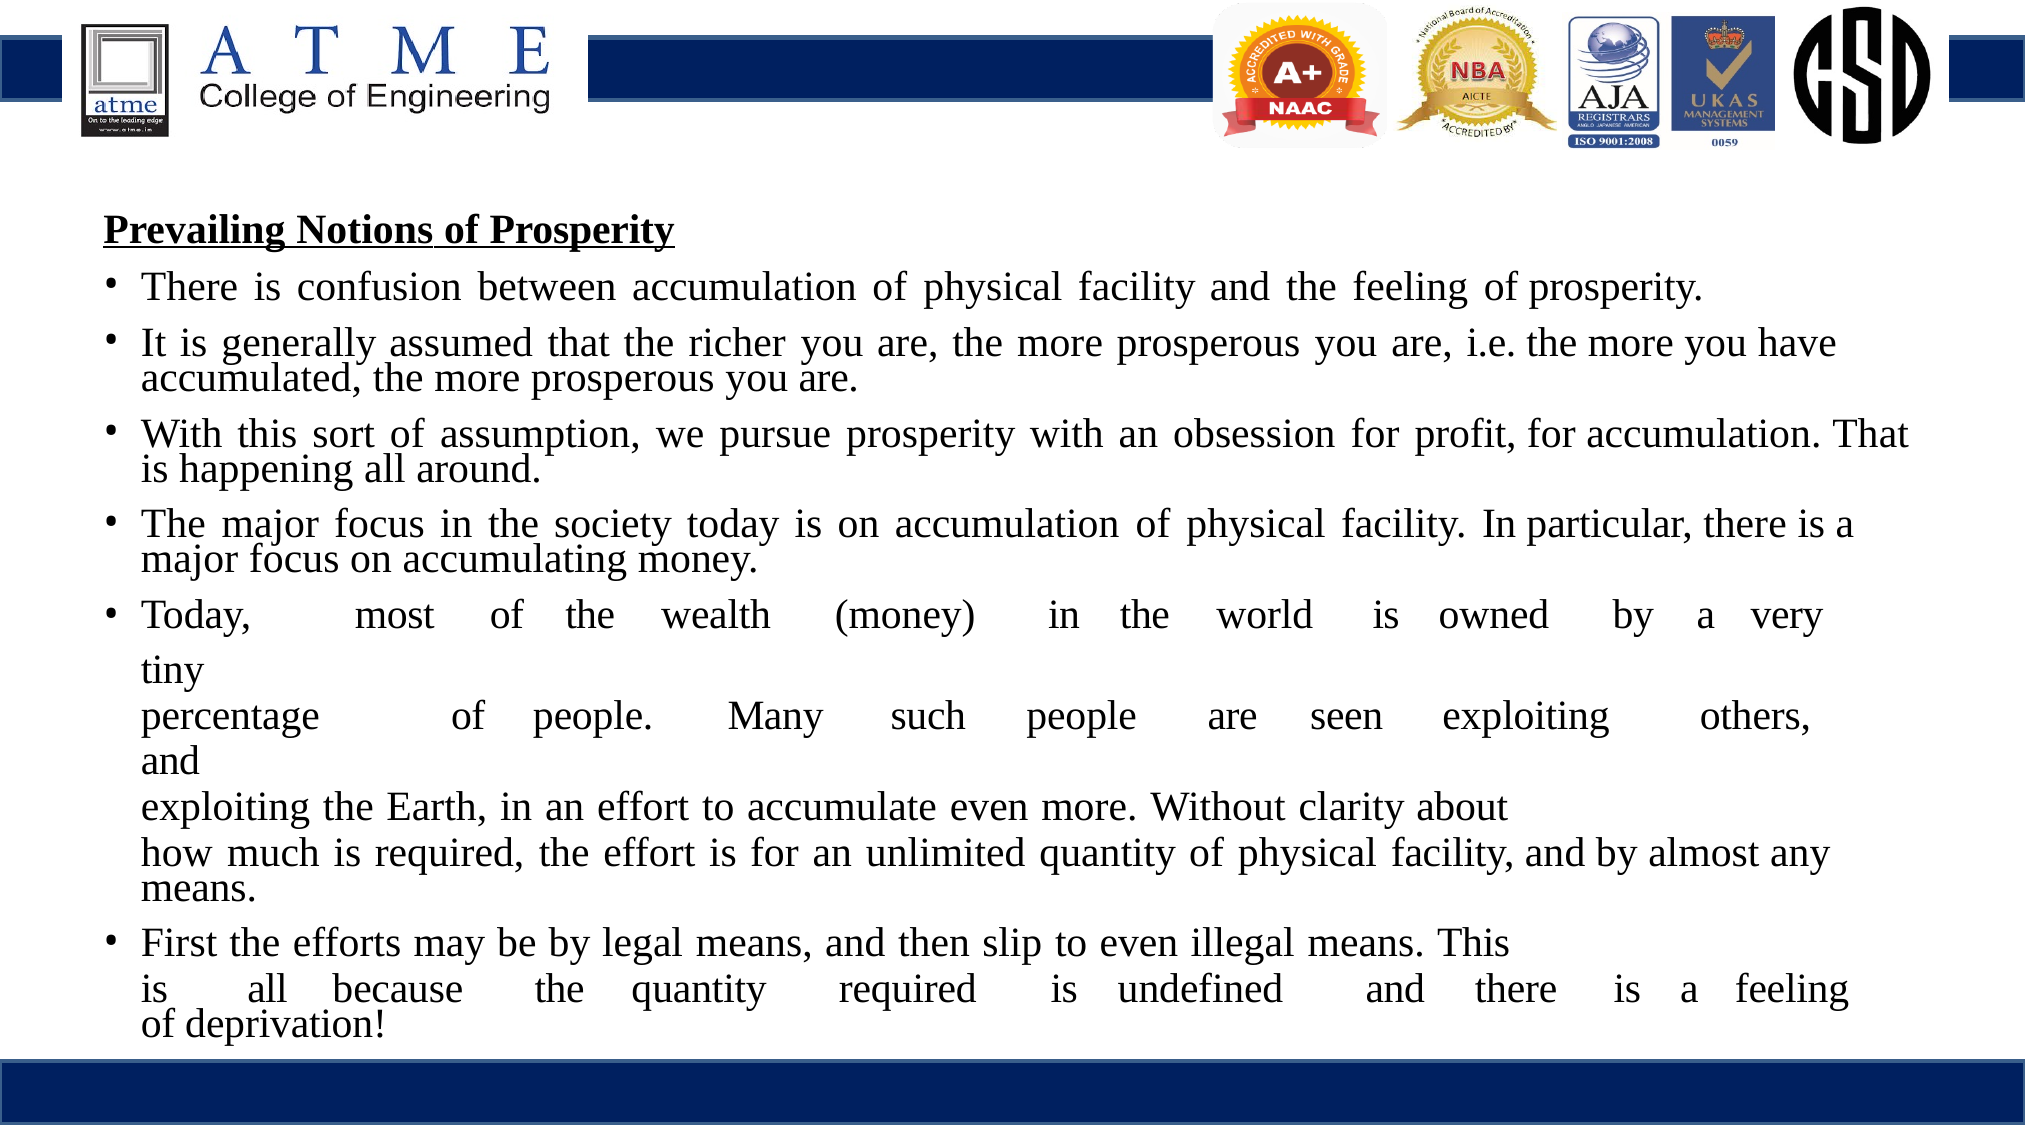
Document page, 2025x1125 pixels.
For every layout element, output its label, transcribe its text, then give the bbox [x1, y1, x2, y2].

text_box Prevailing Notions of Prosperity There is confusion between accumulation of physical facility and the feeling of prosperity. It is generally assumed that the richer you are, the more prosperous you are, i.e. the more you have accumulated, the more prosperous you are. With this sort of assumption, we pursue prosperity with an obsession for profit, for accumulation. That is happening all around. The major focus in the society today is on accumulation of physical facility. In particular, there is a major focus on accumulating money. Today, most of the wealth (money) in the world is owned by a very tiny percentage of people. Many such people are seen exploiting others, and exploiting the Earth, in an effort to accumulate even more. Without clarity about how much is required, the effort is for an unlimited quantity of physical facility, and by almost any means. First the efforts may be by legal means, and then slip to even illegal means. This is all because the quantity required is undefined and there is a feeling of deprivation! [101, 200, 1924, 1045]
picture [1212, 0, 1949, 150]
picture [62, 0, 588, 157]
